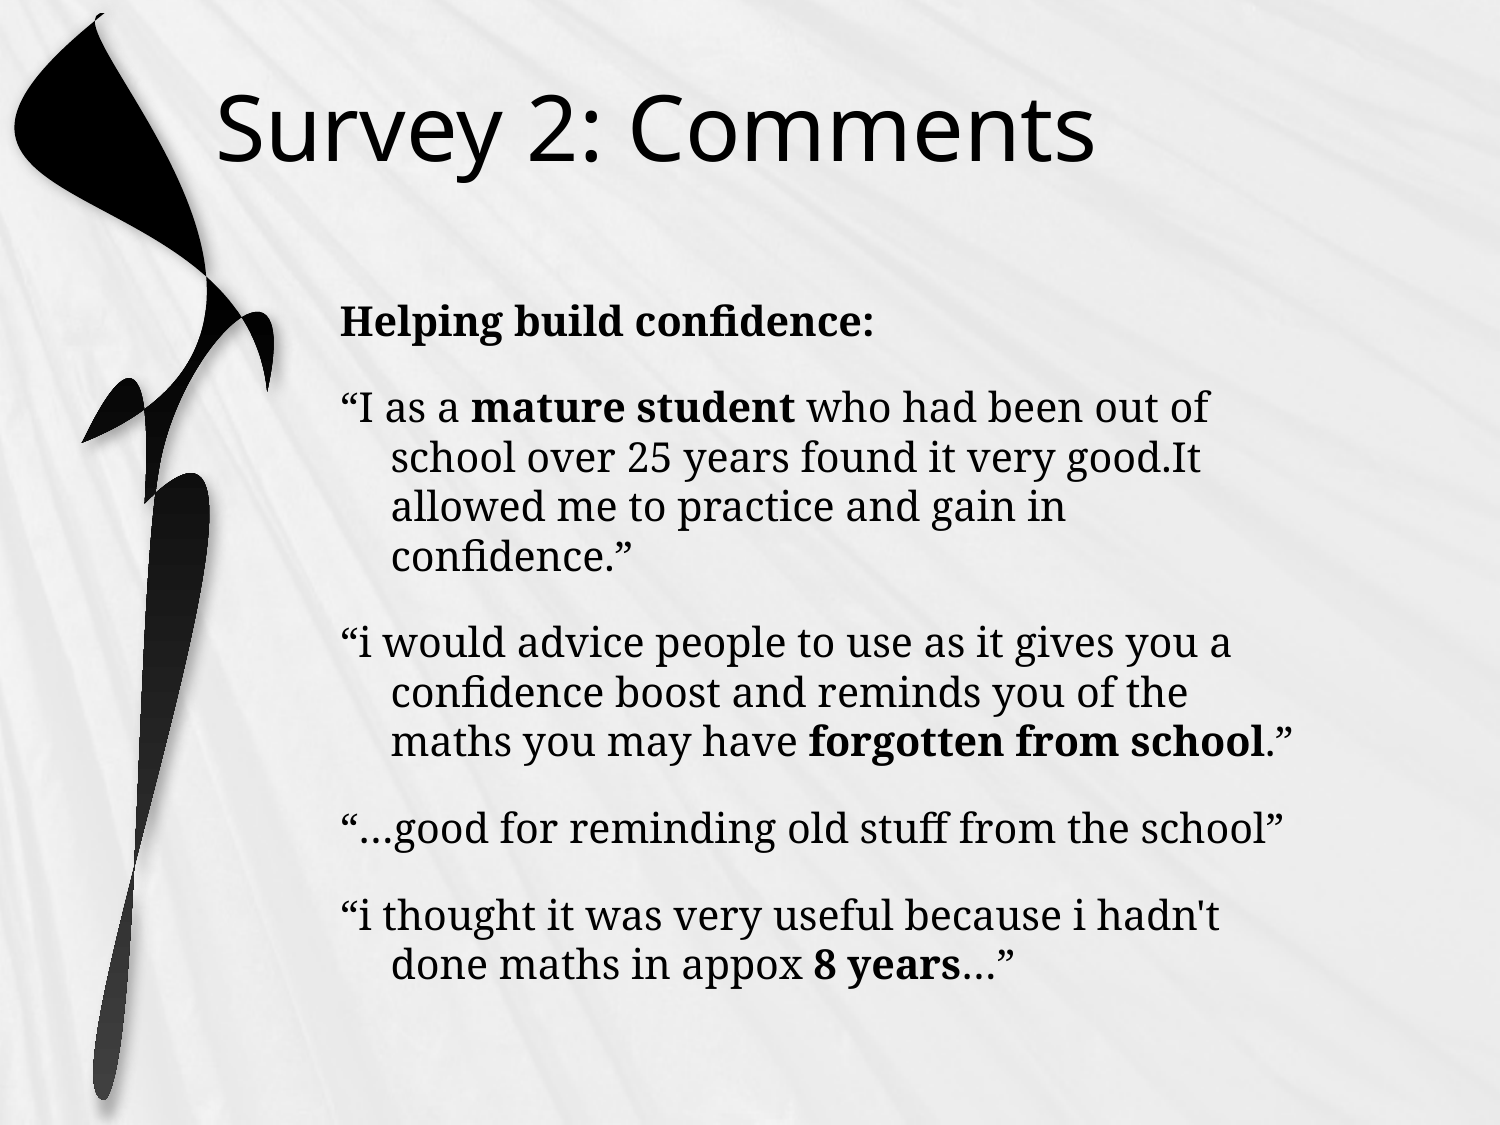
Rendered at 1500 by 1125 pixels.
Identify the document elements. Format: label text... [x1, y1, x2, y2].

list Helping build confidence: “I as a mature student who had been out of school over 25 years found it very good.It allowed me to practice and gain in confidence.” “i would advice people to use as it gives you a confidence boost and reminds you of the maths you may have forgotten from school.” “…good for reminding old stuff from the school” “i thought it was very useful because i hadn't done maths in appox 8 years…” [324, 287, 1316, 1005]
title Survey 2: Comments [200, 12, 1317, 238]
